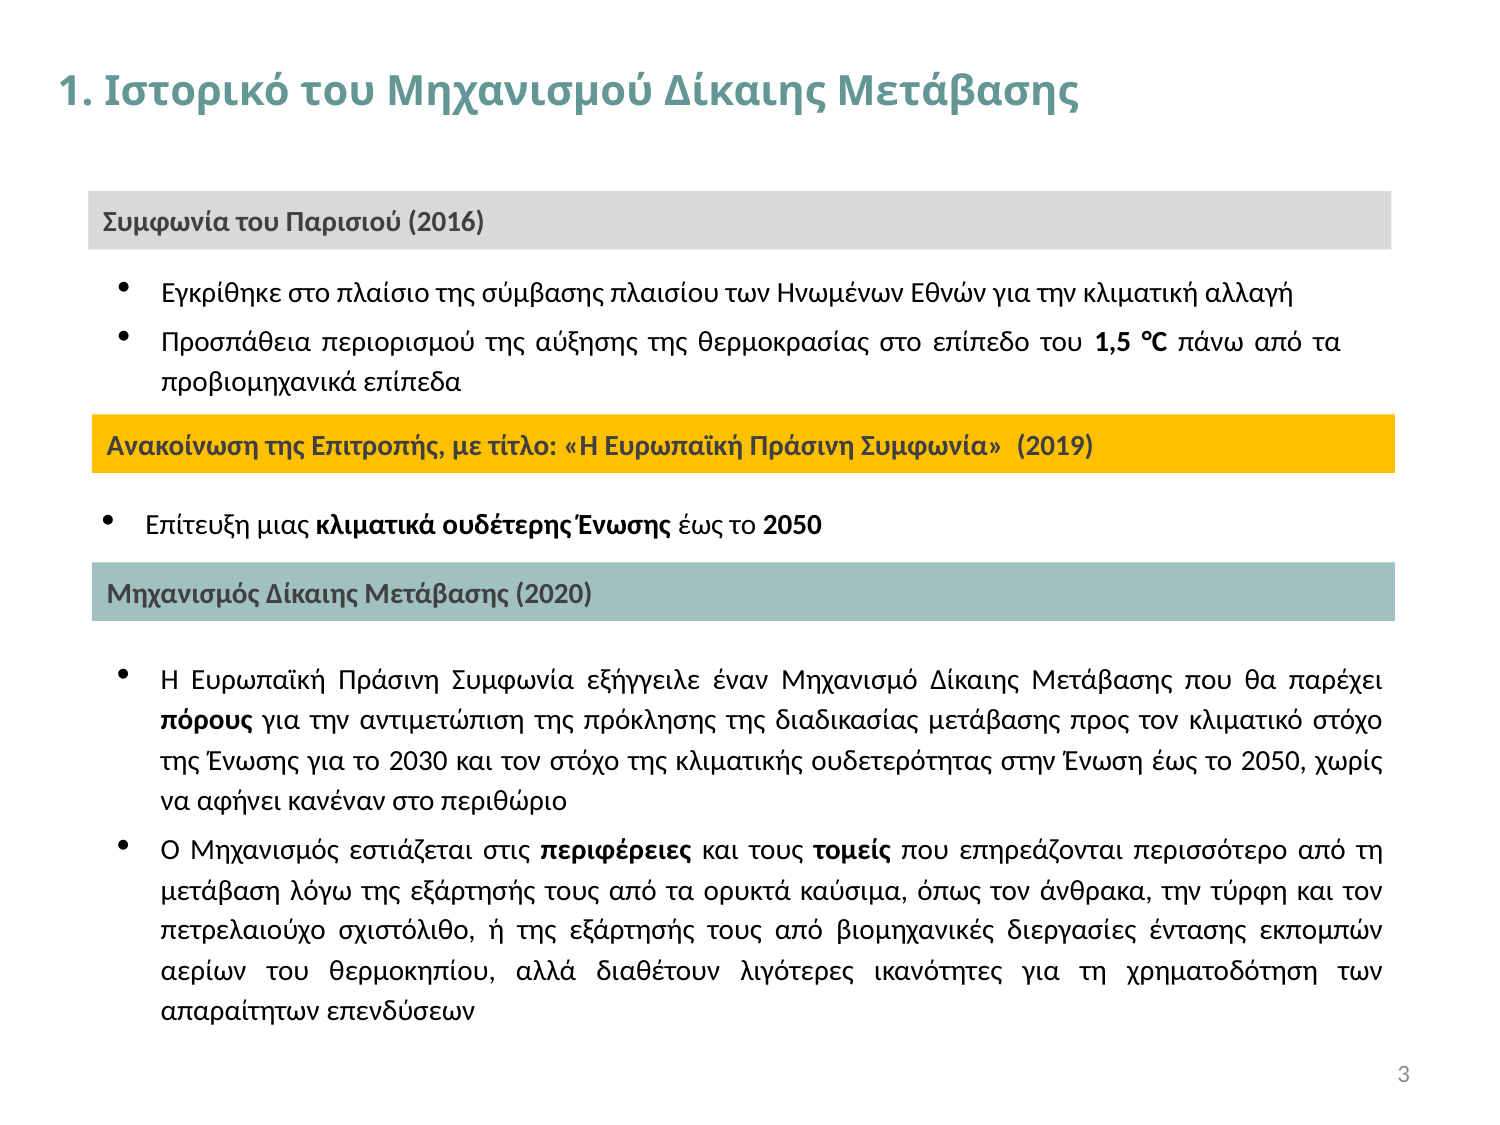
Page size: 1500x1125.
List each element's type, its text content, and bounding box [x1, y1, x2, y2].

text_box Εγκρίθηκε στο πλαίσιο της σύμβασης πλαισίου των Ηνωμένων Εθνών για την κλιματική αλλαγή Προσπάθεια περιορισμού της αύξησης της θερμοκρασίας στο επίπεδο του 1,5 °C πάνω από τα προβιομηχανικά επίπεδα [107, 262, 1353, 378]
text_box Η Ευρωπαϊκή Πράσινη Συμφωνία εξήγγειλε έναν Μηχανισμό Δίκαιης Μετάβασης που θα παρέχει πόρους για την αντιμετώπιση της πρόκλησης της διαδικασίας μετάβασης προς τον κλιματικό στόχο της Ένωσης για το 2030 και τον στόχο της κλιματικής ουδετερότητας στην Ένωση έως το 2050, χωρίς να αφήνει κανέναν στο περιθώριο Ο Μηχανισμός εστιάζεται στις περιφέρειες και τους τομείς που επηρεάζονται περισσότερο από τη μετάβαση λόγω της εξάρτησής τους από τα ορυκτά καύσιμα, όπως τον άνθρακα, την τύρφη και τον πετρελαιούχο σχιστόλιθο, ή της εξάρτησής τους από βιομηχανικές διεργασίες έντασης εκπομπών αερίων του θερμοκηπίου, αλλά διαθέτουν λιγότερες ικανότητες για τη χρηματοδότηση των απαραίτητων επενδύσεων [107, 649, 1396, 1047]
text_box 3 [1074, 1042, 1425, 1103]
text_box Συμφωνία του Παρισιού (2016) [87, 190, 1392, 250]
text_box Μηχανισμός Δίκαιης Μετάβασης (2020) [91, 561, 1396, 622]
text_box Επίτευξη μιας κλιματικά ουδέτερης Ένωσης έως το 2050 [91, 494, 1010, 534]
text_box 1. Ιστορικό του Μηχανισμού Δίκαιης Μετάβασης [42, 54, 1458, 123]
text_box Ανακοίνωση της Επιτροπής, με τίτλο: «Η Ευρωπαϊκή Πράσινη Συμφωνία» (2019) [91, 413, 1396, 474]
